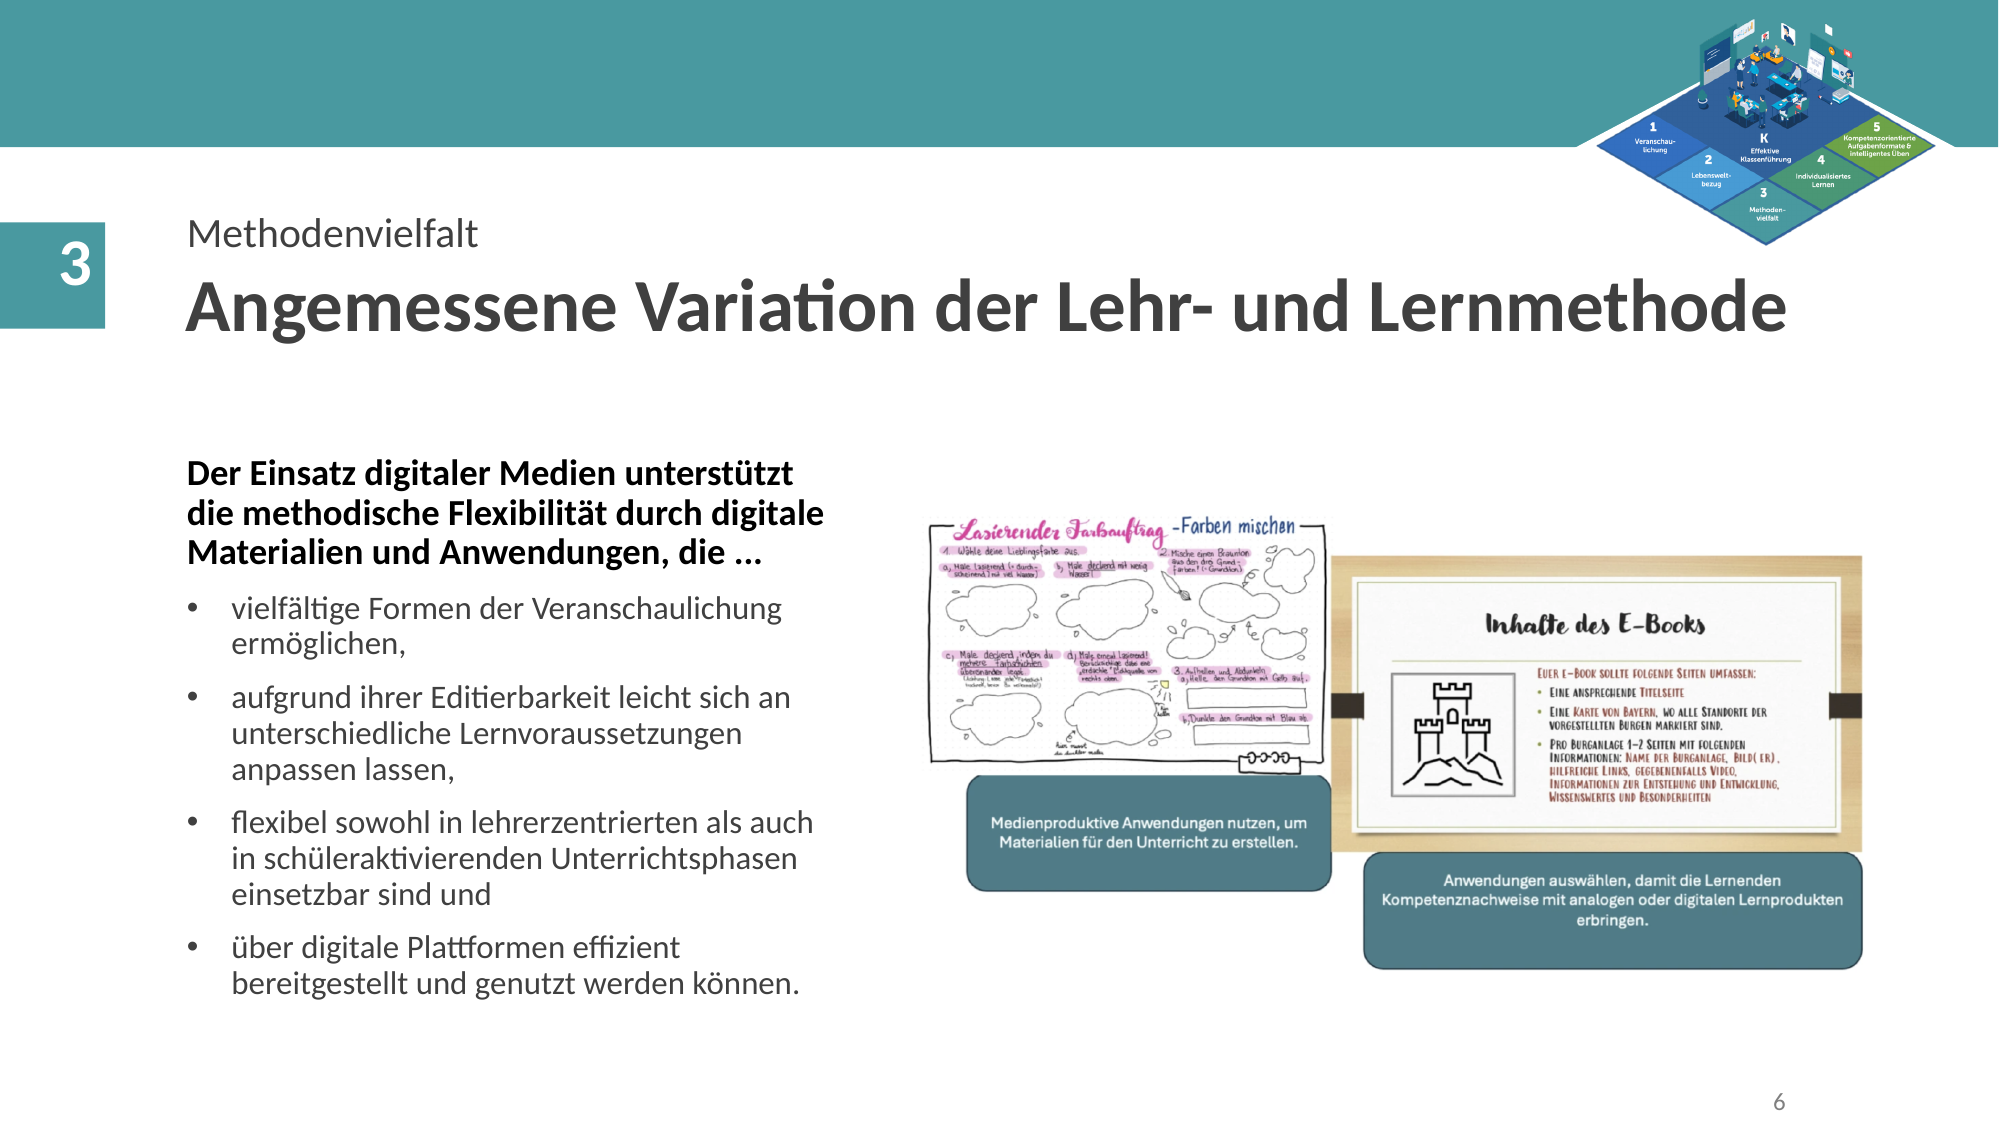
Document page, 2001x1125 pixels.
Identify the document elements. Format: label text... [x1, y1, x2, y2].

picture [1589, 12, 1942, 249]
list Methodenvielfalt [171, 180, 1615, 264]
picture [893, 478, 1875, 1006]
list Der Einsatz digitaler Medien unterstützt die methodische Flexibilität durch digitale Materialien und Anwendungen, die ... vielfältige Formen der Veranschaulichung ermöglichen, aufgrund ihrer Editierbarkeit leicht sich an unterschiedliche Lernvoraussetzungen anpassen lassen, flexibel sowohl in lehrerzentrierten als auch in schüleraktivierenden Unterrichtsphasen einsetzbar sind und über digitale Plattformen effizient bereitgestellt und genutzt werden können. [171, 446, 847, 1038]
list Angemessene Variation der Lehr- und Lernmethode [170, 272, 1901, 356]
slide_number 6 [1350, 1075, 1801, 1125]
